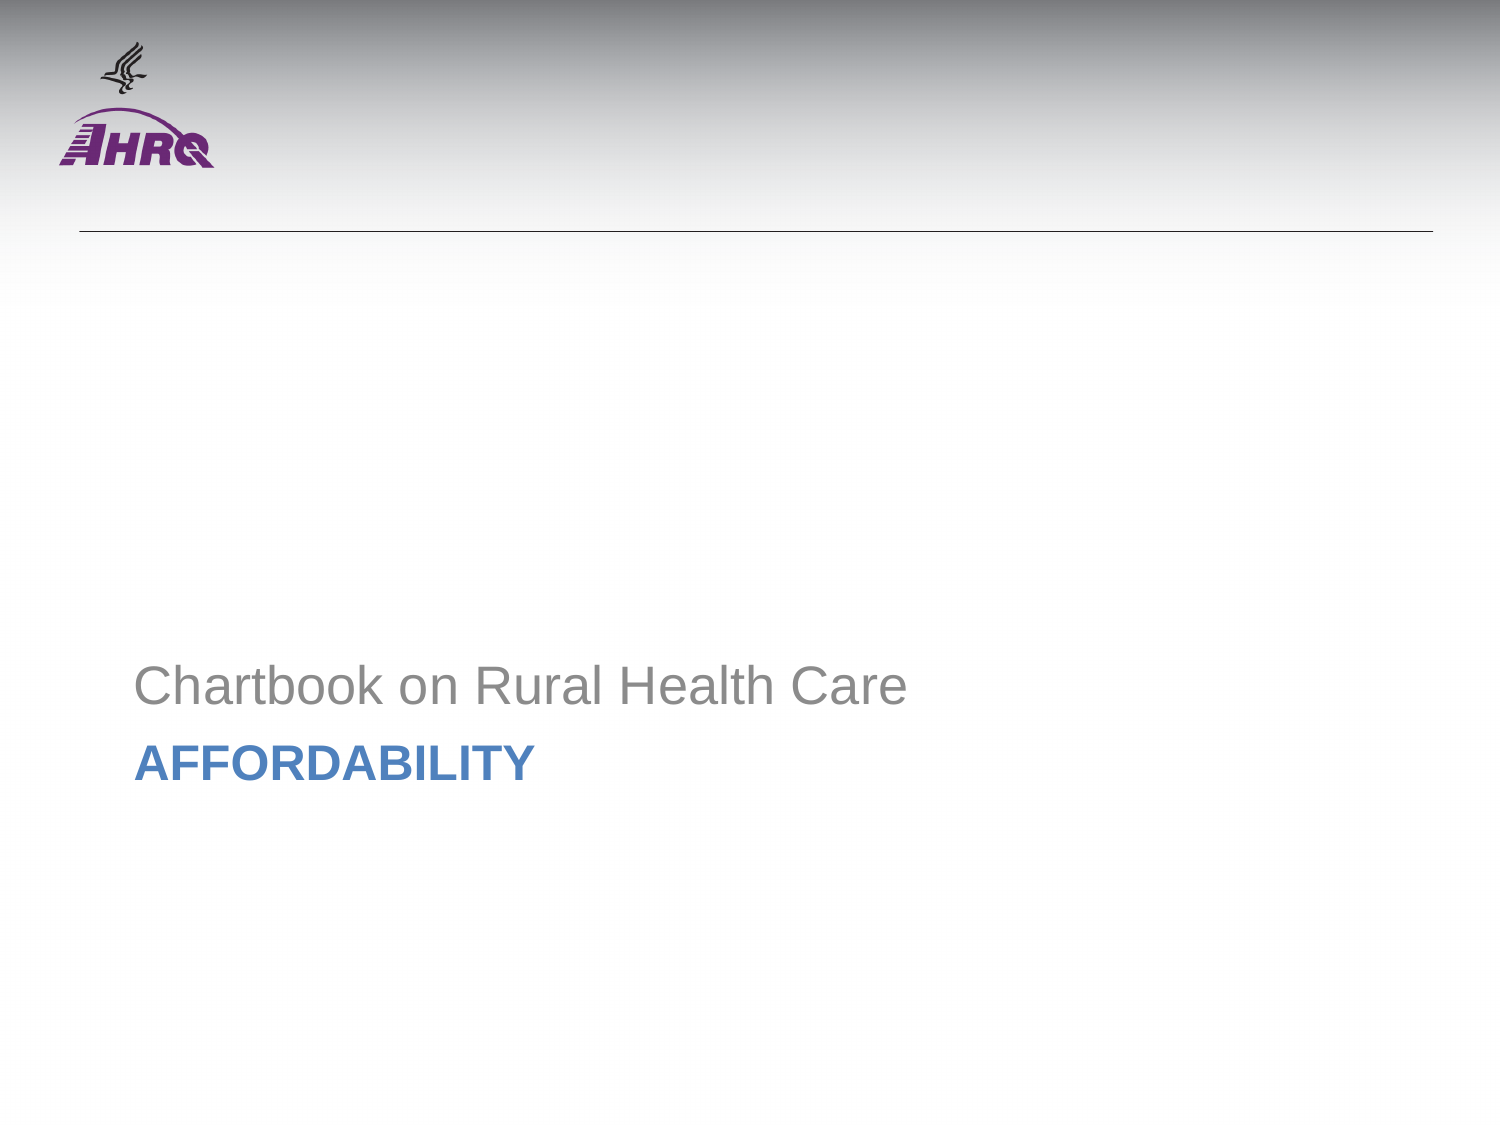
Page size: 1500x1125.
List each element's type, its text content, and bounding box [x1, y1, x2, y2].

list Chartbook on Rural Health Care [118, 476, 1394, 723]
picture [0, 0, 1500, 1125]
title Affordability [118, 723, 1394, 947]
